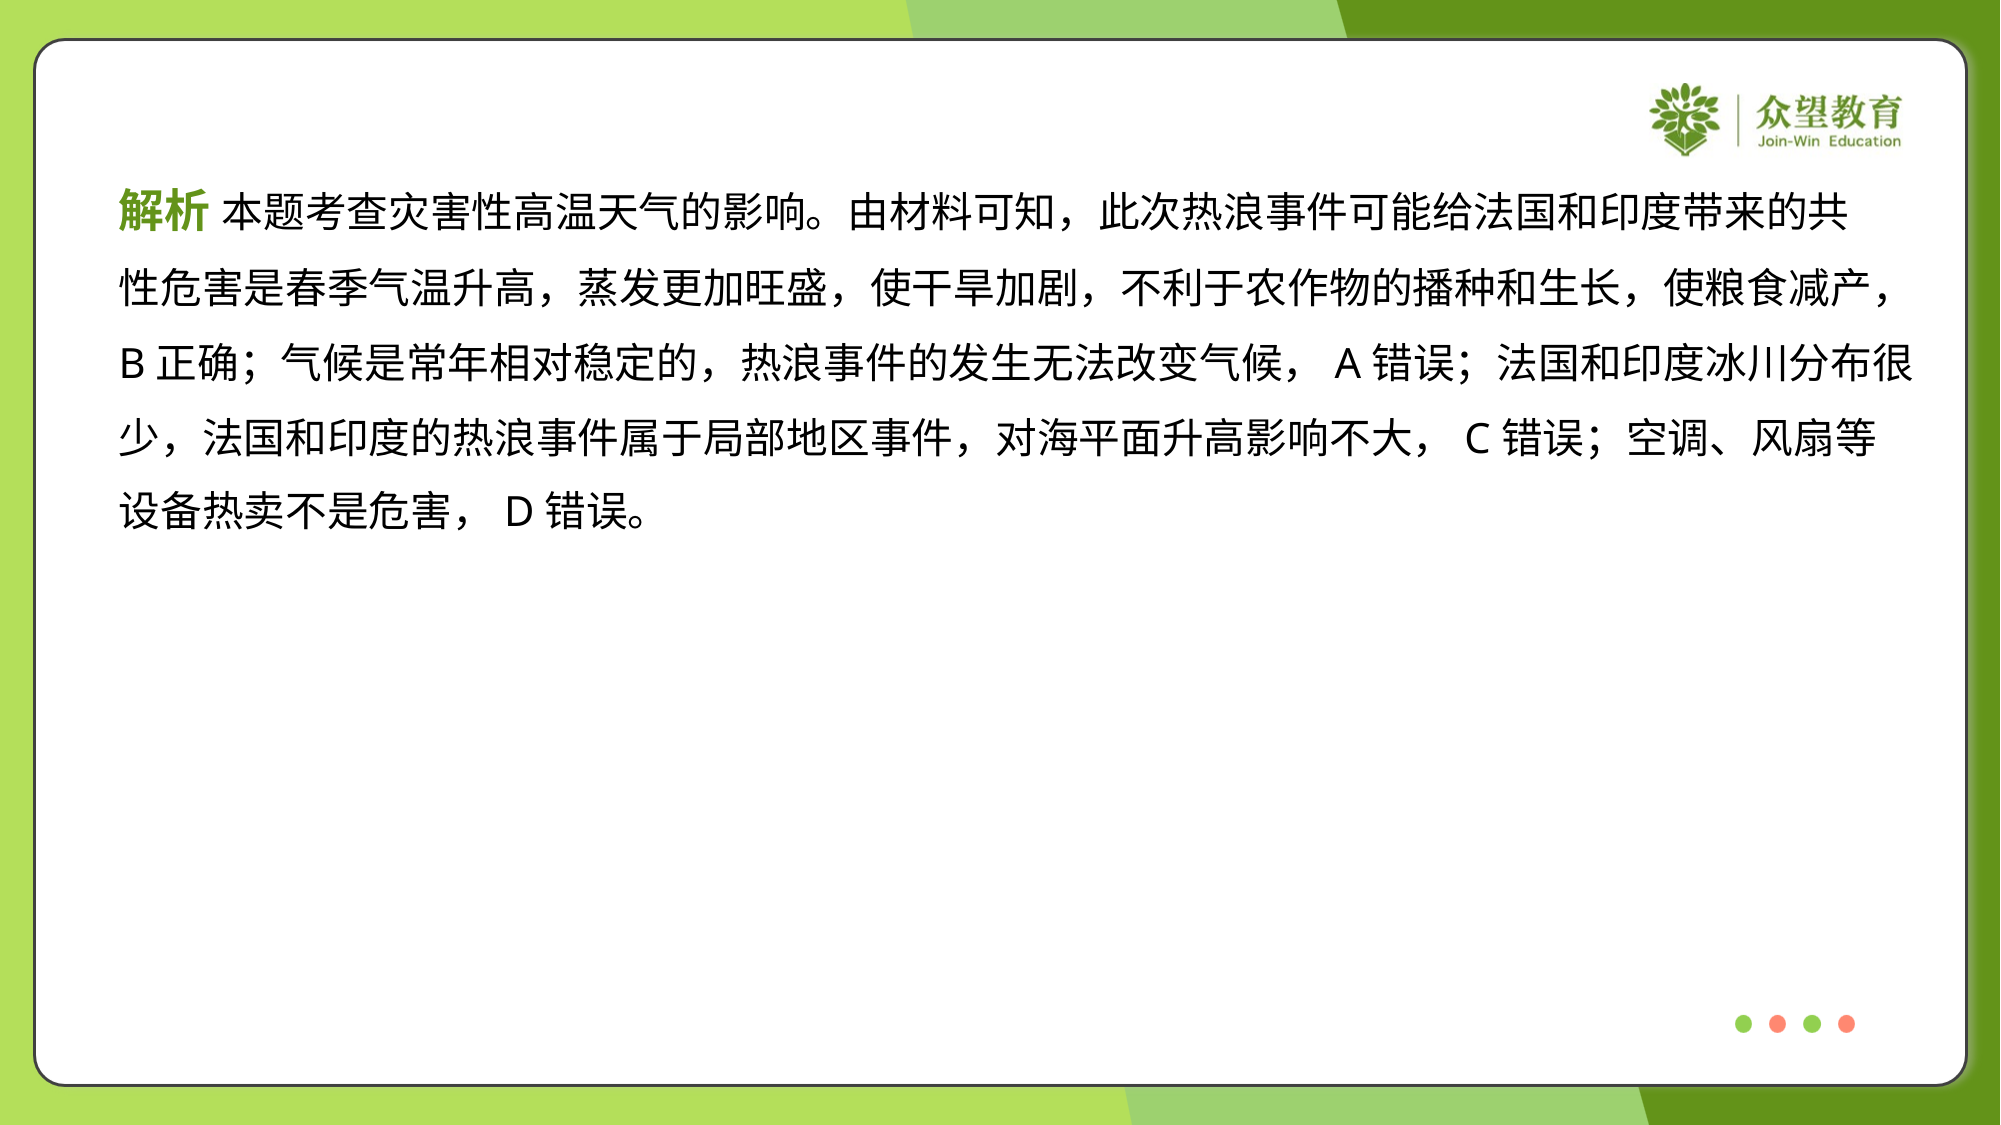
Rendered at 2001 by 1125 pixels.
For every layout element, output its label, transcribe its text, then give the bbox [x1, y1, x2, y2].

text_box 解析 本题考查灾害性高温天气的影响。由材料可知，此次热浪事件可能给法国和印度带来的共 性危害是春季气温升高，蒸发更加旺盛，使干旱加剧，不利于农作物的播种和生长，使粮食减产， B正确；气候是常年相对稳定的，热浪事件的发生无法改变气候，A错误；法国和印度冰川分布很 少，法国和印度的热浪事件属于局部地区事件，对海平面升高影响不大，C错误；空调、风扇等 设备热卖不是危害，D错误。 [118, 159, 1883, 527]
picture [0, 0, 2000, 1125]
